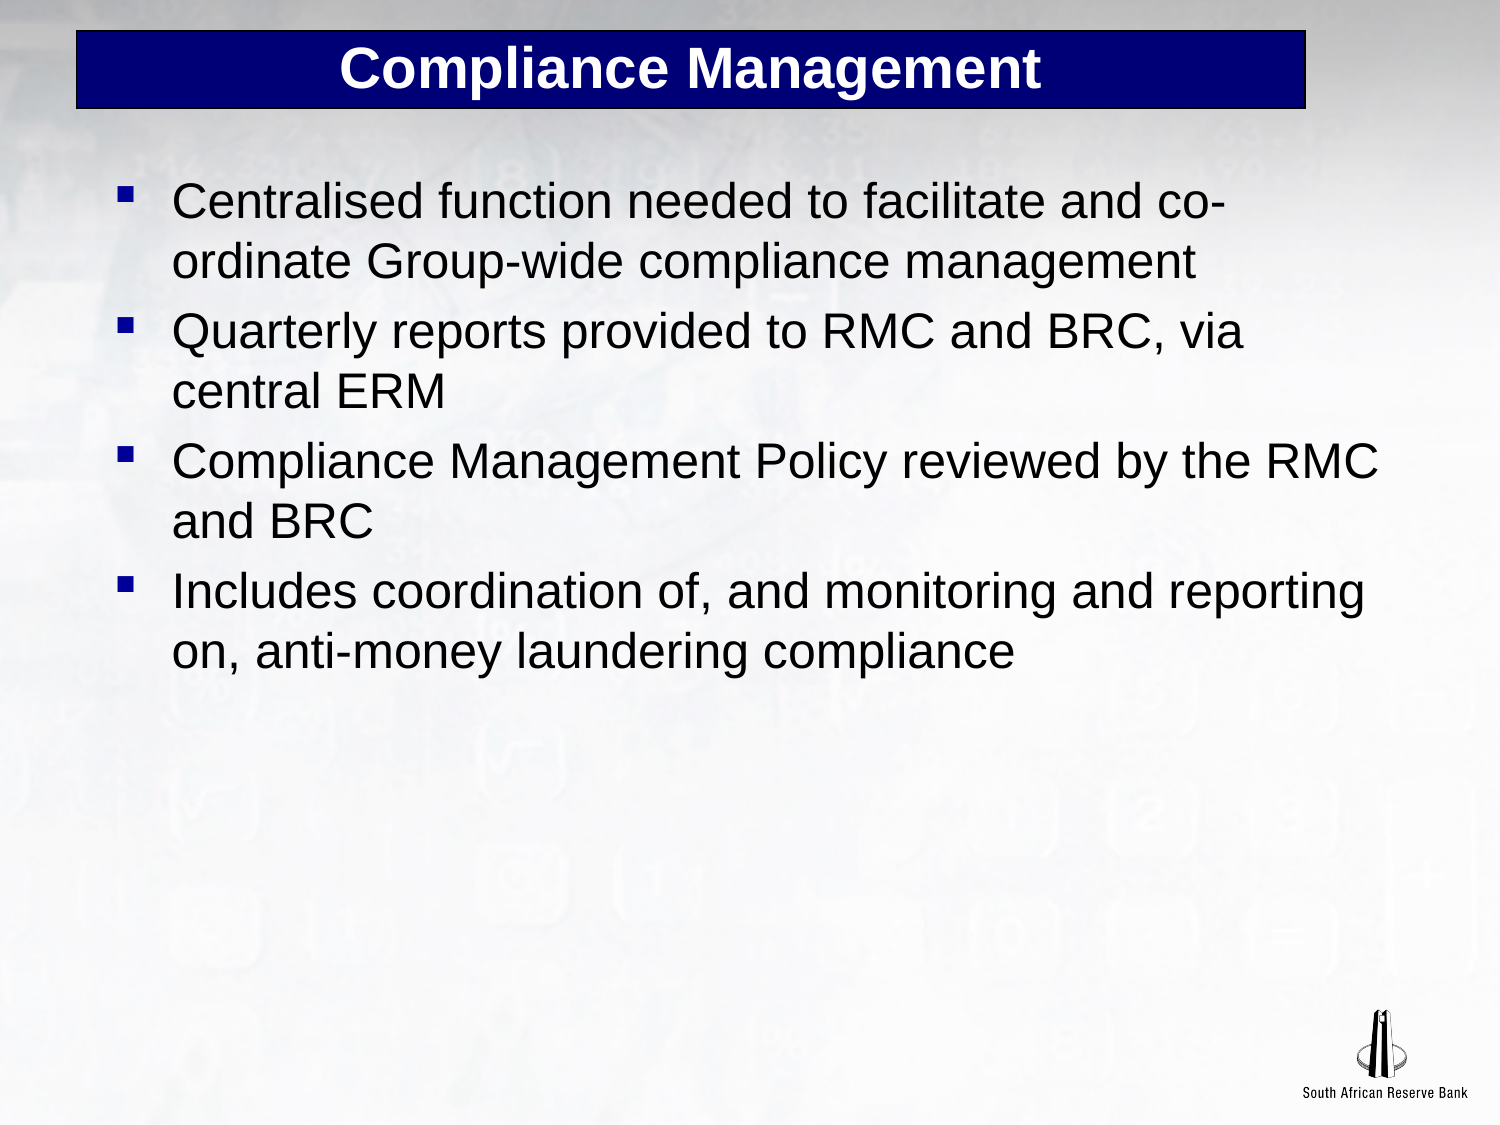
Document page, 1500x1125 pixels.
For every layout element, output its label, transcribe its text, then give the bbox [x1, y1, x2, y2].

list Centralised function needed to facilitate and co-ordinate Group-wide compliance management Quarterly reports provided to RMC and BRC, via central ERM Compliance Management Policy reviewed by the RMC and BRC Includes coordination of, and monitoring and reporting on, anti-money laundering compliance [100, 160, 1422, 1013]
title Compliance Management [76, 30, 1306, 109]
picture [0, 0, 1500, 1125]
